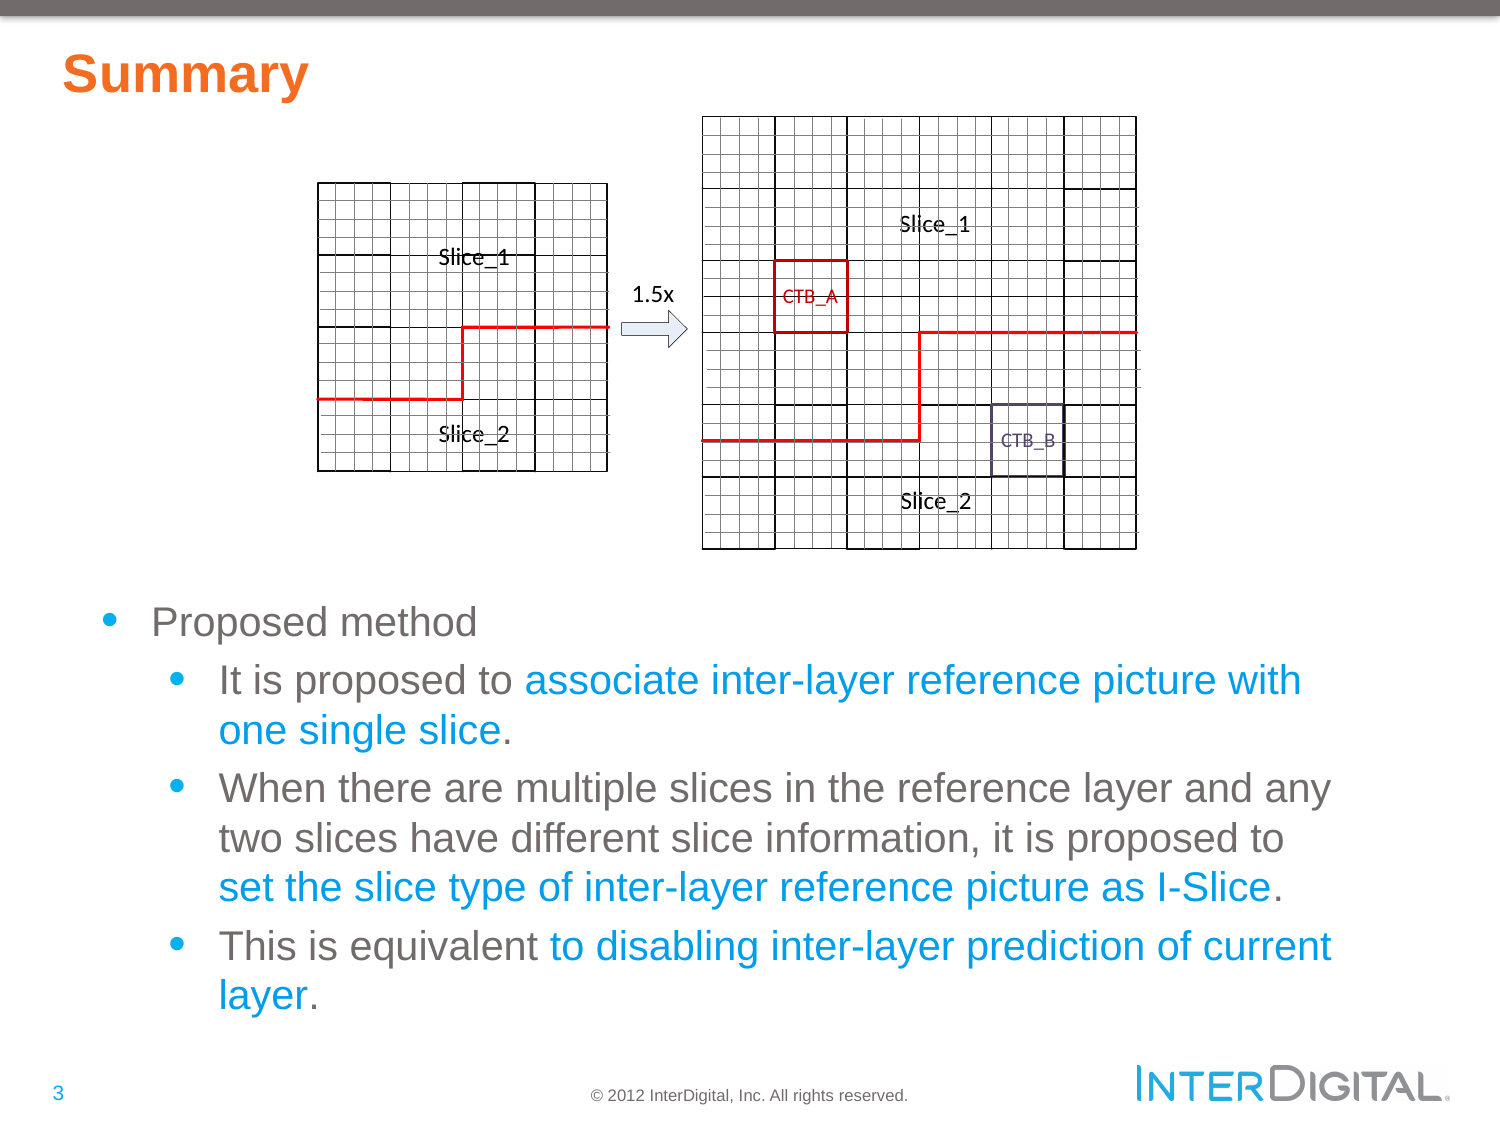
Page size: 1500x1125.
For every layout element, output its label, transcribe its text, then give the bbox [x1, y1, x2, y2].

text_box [312, 112, 1144, 554]
picture [1137, 1065, 1450, 1101]
title Summary [48, 24, 1438, 118]
text_box Proposed method It is proposed to associate inter-layer reference picture with one single slice. When there are multiple slices in the reference layer and any two slices have different slice information, it is proposed to set the slice type of inter-layer reference picture as I-Slice. This is equivalent to disabling inter-layer prediction of current layer. [86, 587, 1361, 1075]
